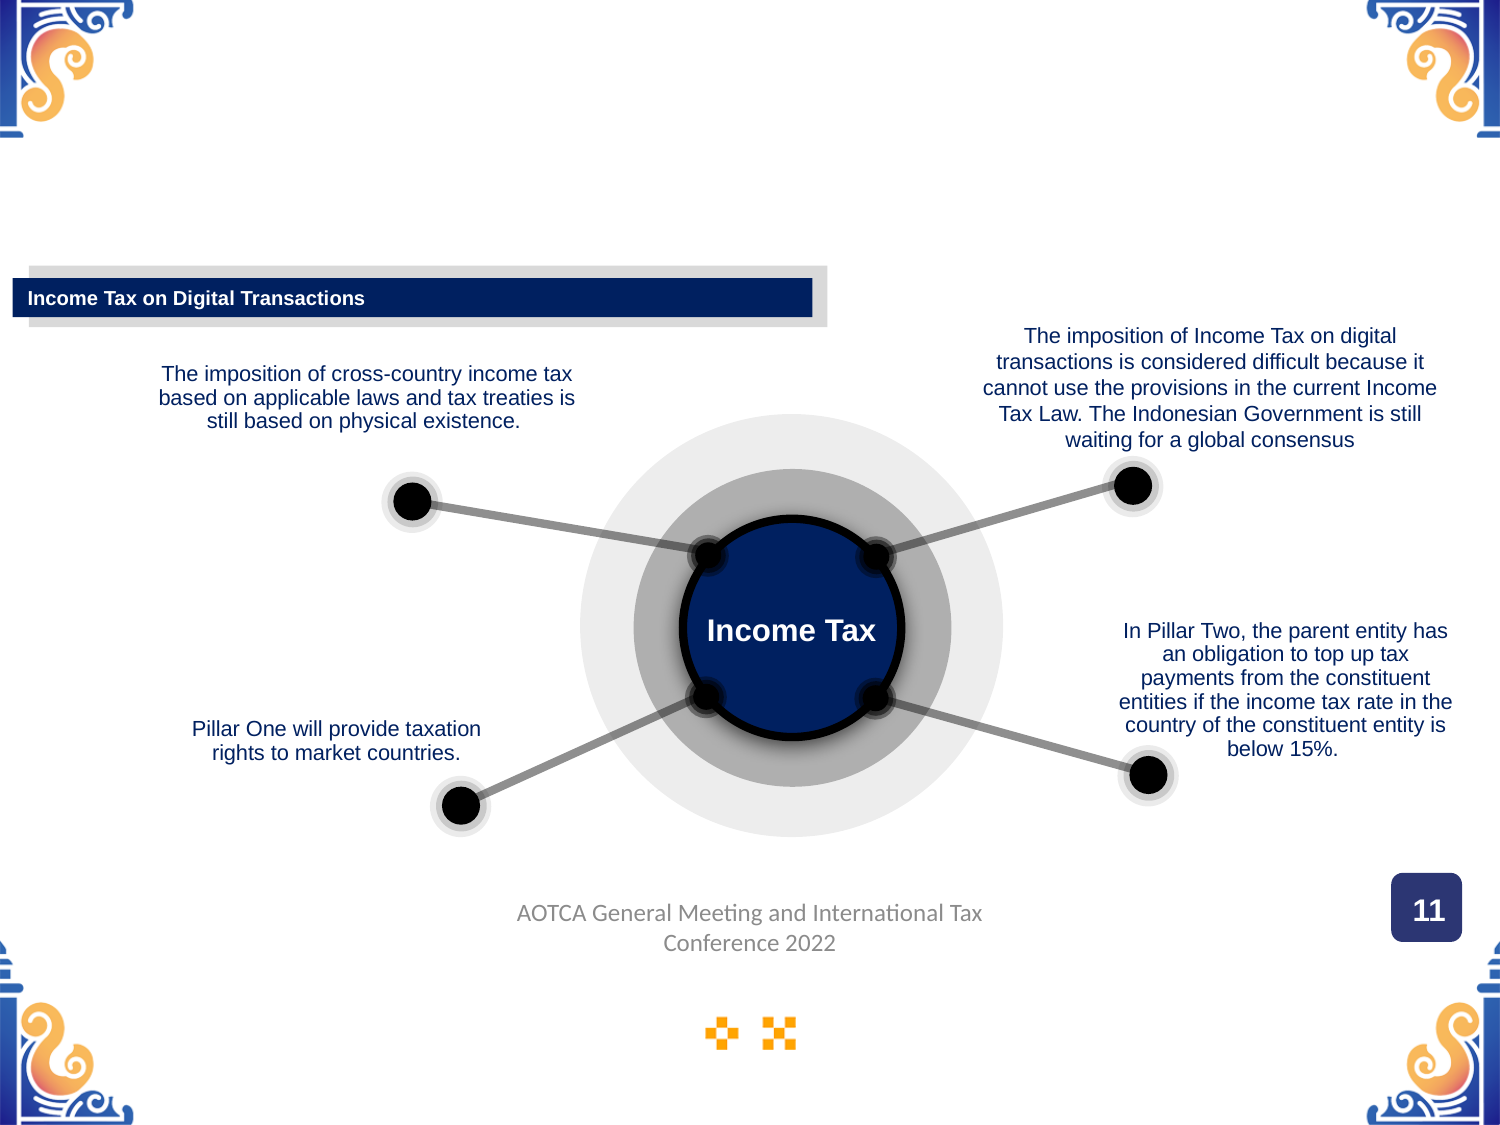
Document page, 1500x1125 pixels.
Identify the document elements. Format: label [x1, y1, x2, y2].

text_box [854, 677, 897, 720]
text_box [417, 502, 707, 552]
text_box [381, 471, 443, 533]
text_box [879, 480, 1130, 554]
text_box [429, 775, 492, 838]
text_box [1101, 455, 1164, 518]
text_box [879, 698, 1144, 772]
picture [0, 0, 1500, 1125]
text_box [855, 536, 897, 579]
text_box [467, 697, 696, 802]
text_box [1117, 745, 1179, 807]
